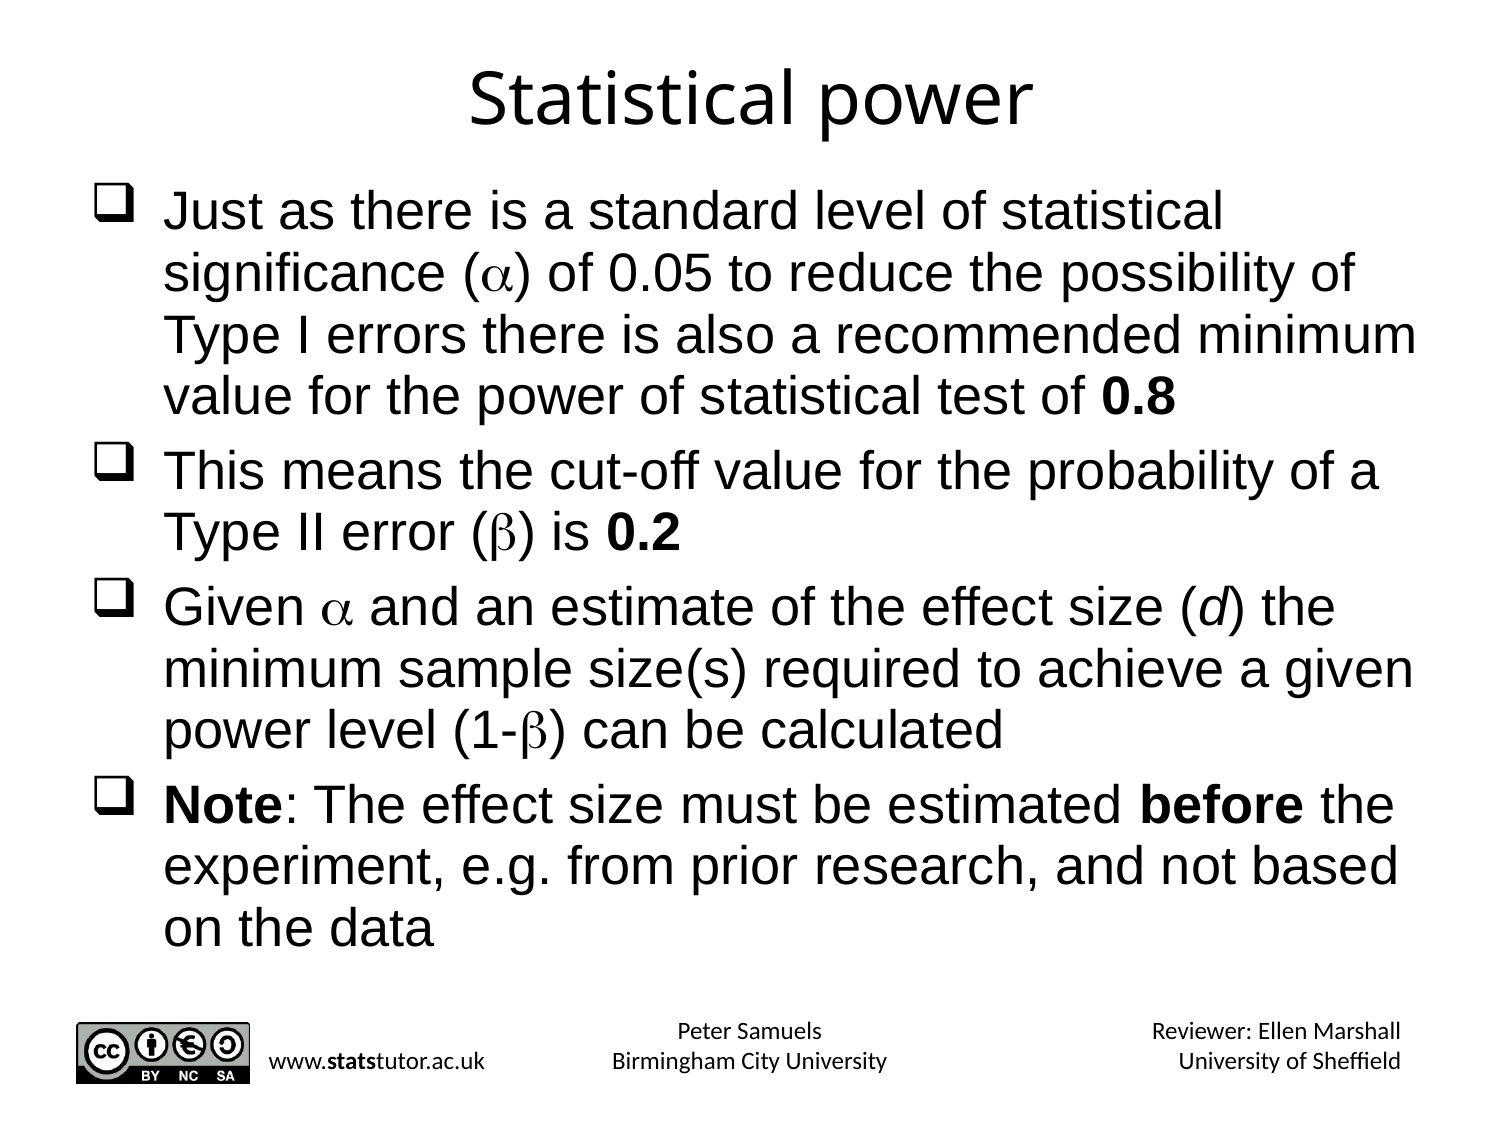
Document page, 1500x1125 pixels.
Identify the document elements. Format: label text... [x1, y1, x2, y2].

text_box Reviewer: Ellen Marshall University of Sheffield [1038, 1007, 1417, 1083]
title Statistical power [76, 42, 1427, 147]
text_box Peter Samuels Birmingham City University [549, 1007, 951, 1083]
text_box www.statstutor.ac.uk [254, 1036, 526, 1082]
picture [76, 1022, 251, 1084]
list Just as there is a standard level of statistical significance () of 0.05 to reduce the possibility of Type I errors there is also a recommended minimum value for the power of statistical test of 0.8 This means the cut-off value for the probability of a Type II error () is 0.2 Given  and an estimate of the effect size (d) the minimum sample size(s) required to achieve a given power level (1-) can be calculated Note: The effect size must be estimated before the experiment, e.g. from prior research, and not based on the data [75, 172, 1436, 1000]
